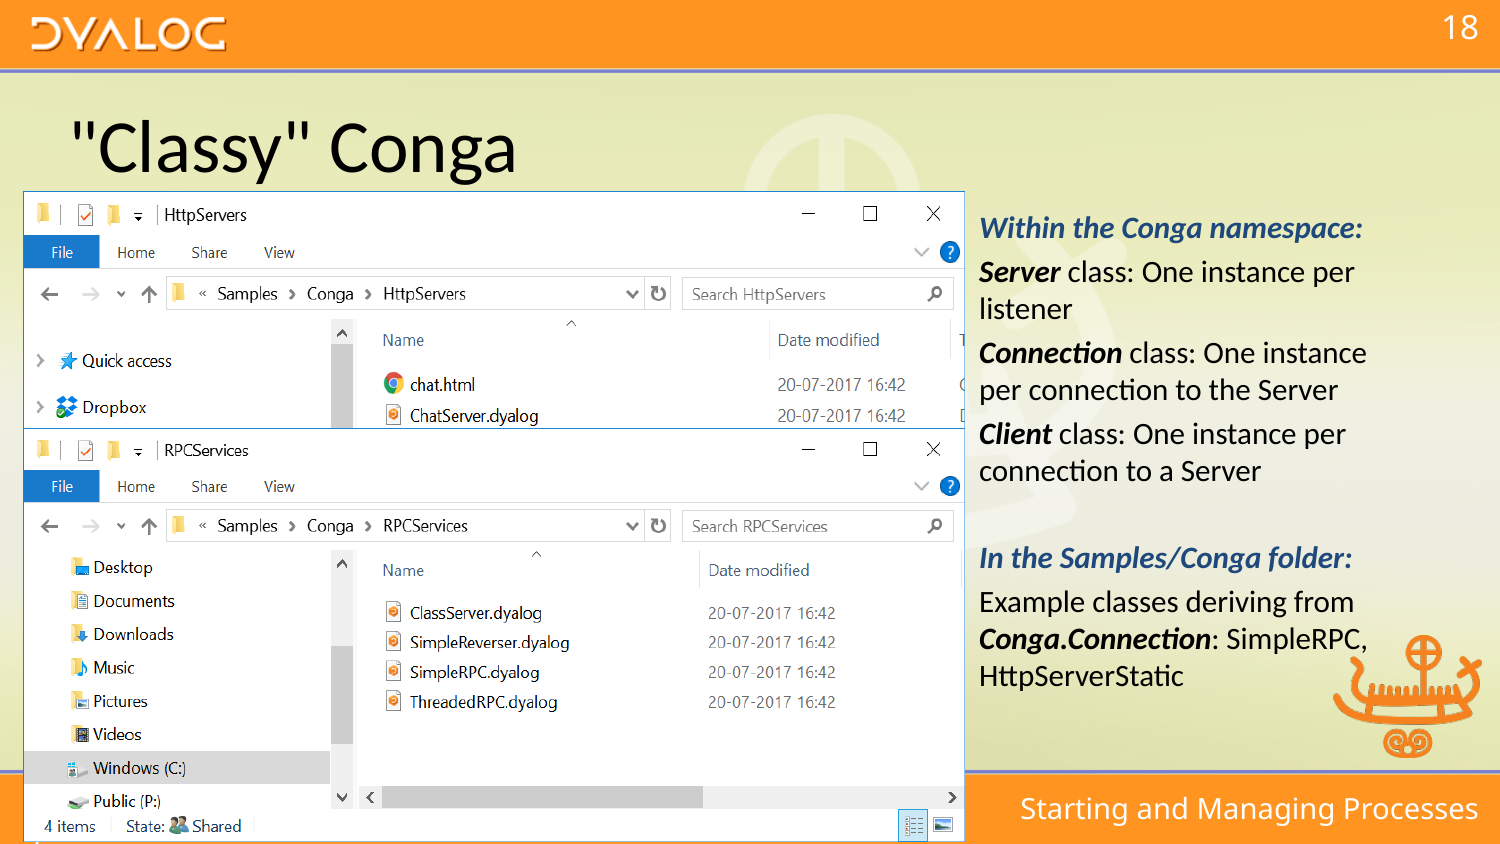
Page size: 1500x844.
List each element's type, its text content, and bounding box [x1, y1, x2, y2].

picture [0, 0, 1500, 844]
title "Classy" Conga [53, 94, 1425, 192]
list Within the Conga namespace: Server class: One instance per listener Connection class: One instance per connection to the Server Client class: One instance per connection to a Server In the Samples/Conga folder: Example classes deriving from Conga.Connection: SimpleRPC, HttpServerStatic [968, 200, 1431, 710]
